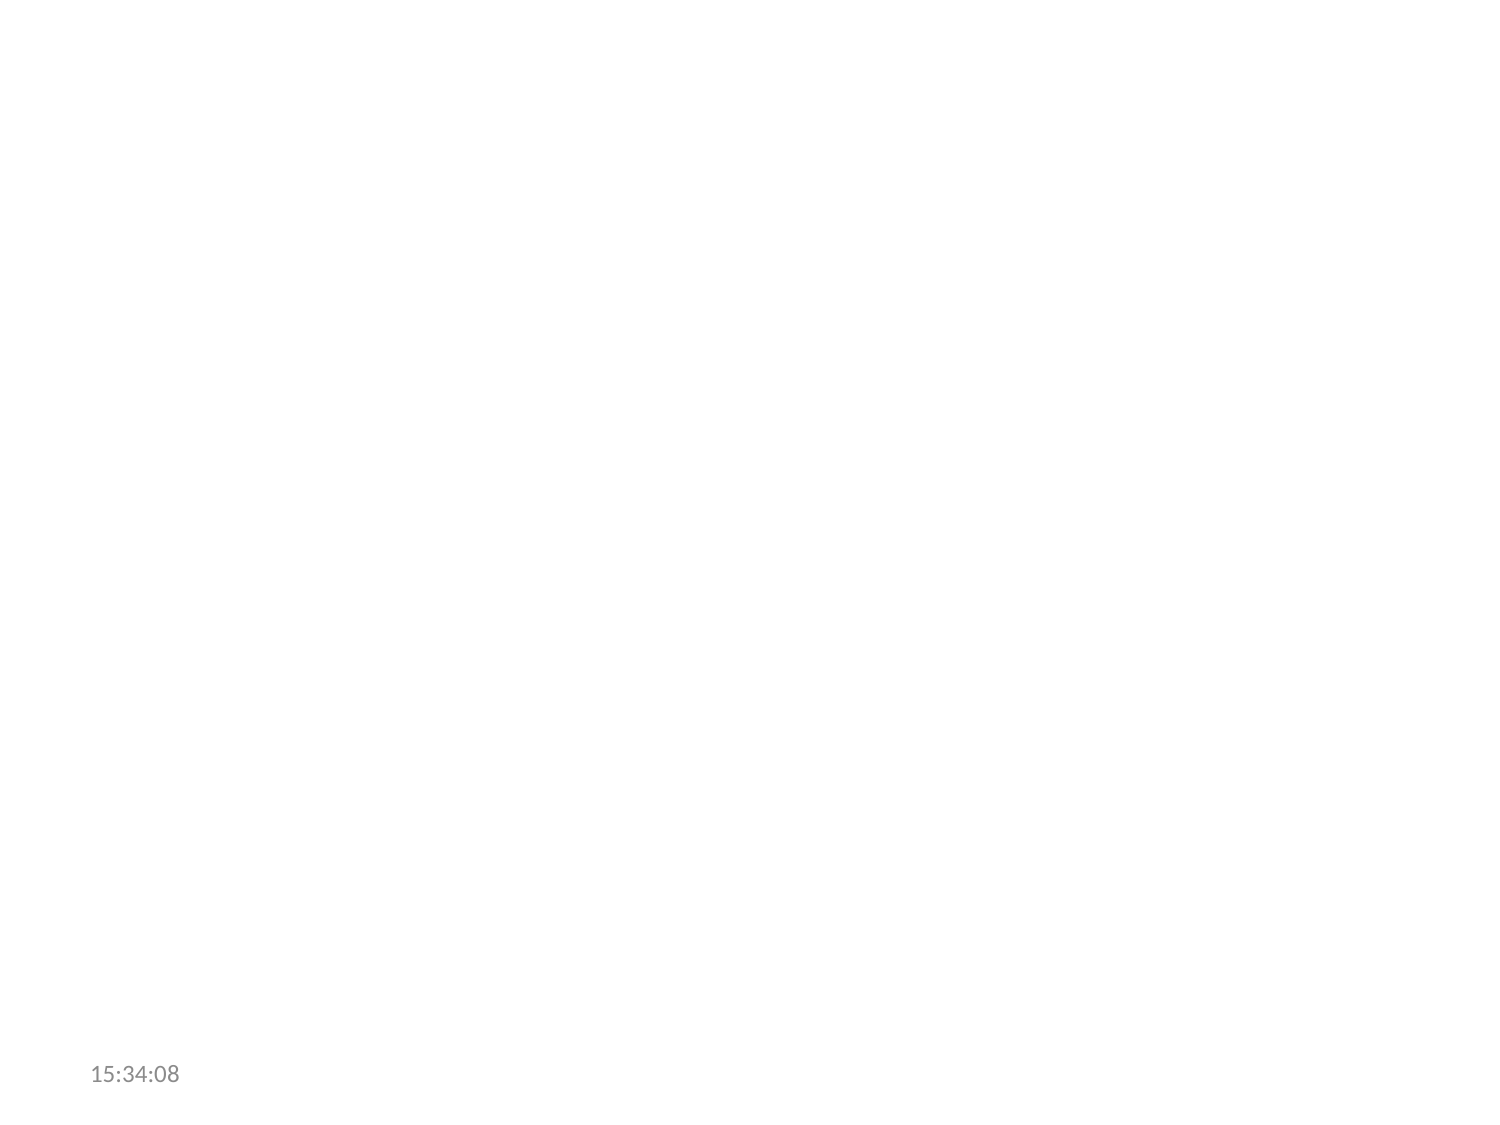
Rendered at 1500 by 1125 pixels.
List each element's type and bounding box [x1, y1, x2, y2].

slide_number [75, 1042, 425, 1103]
